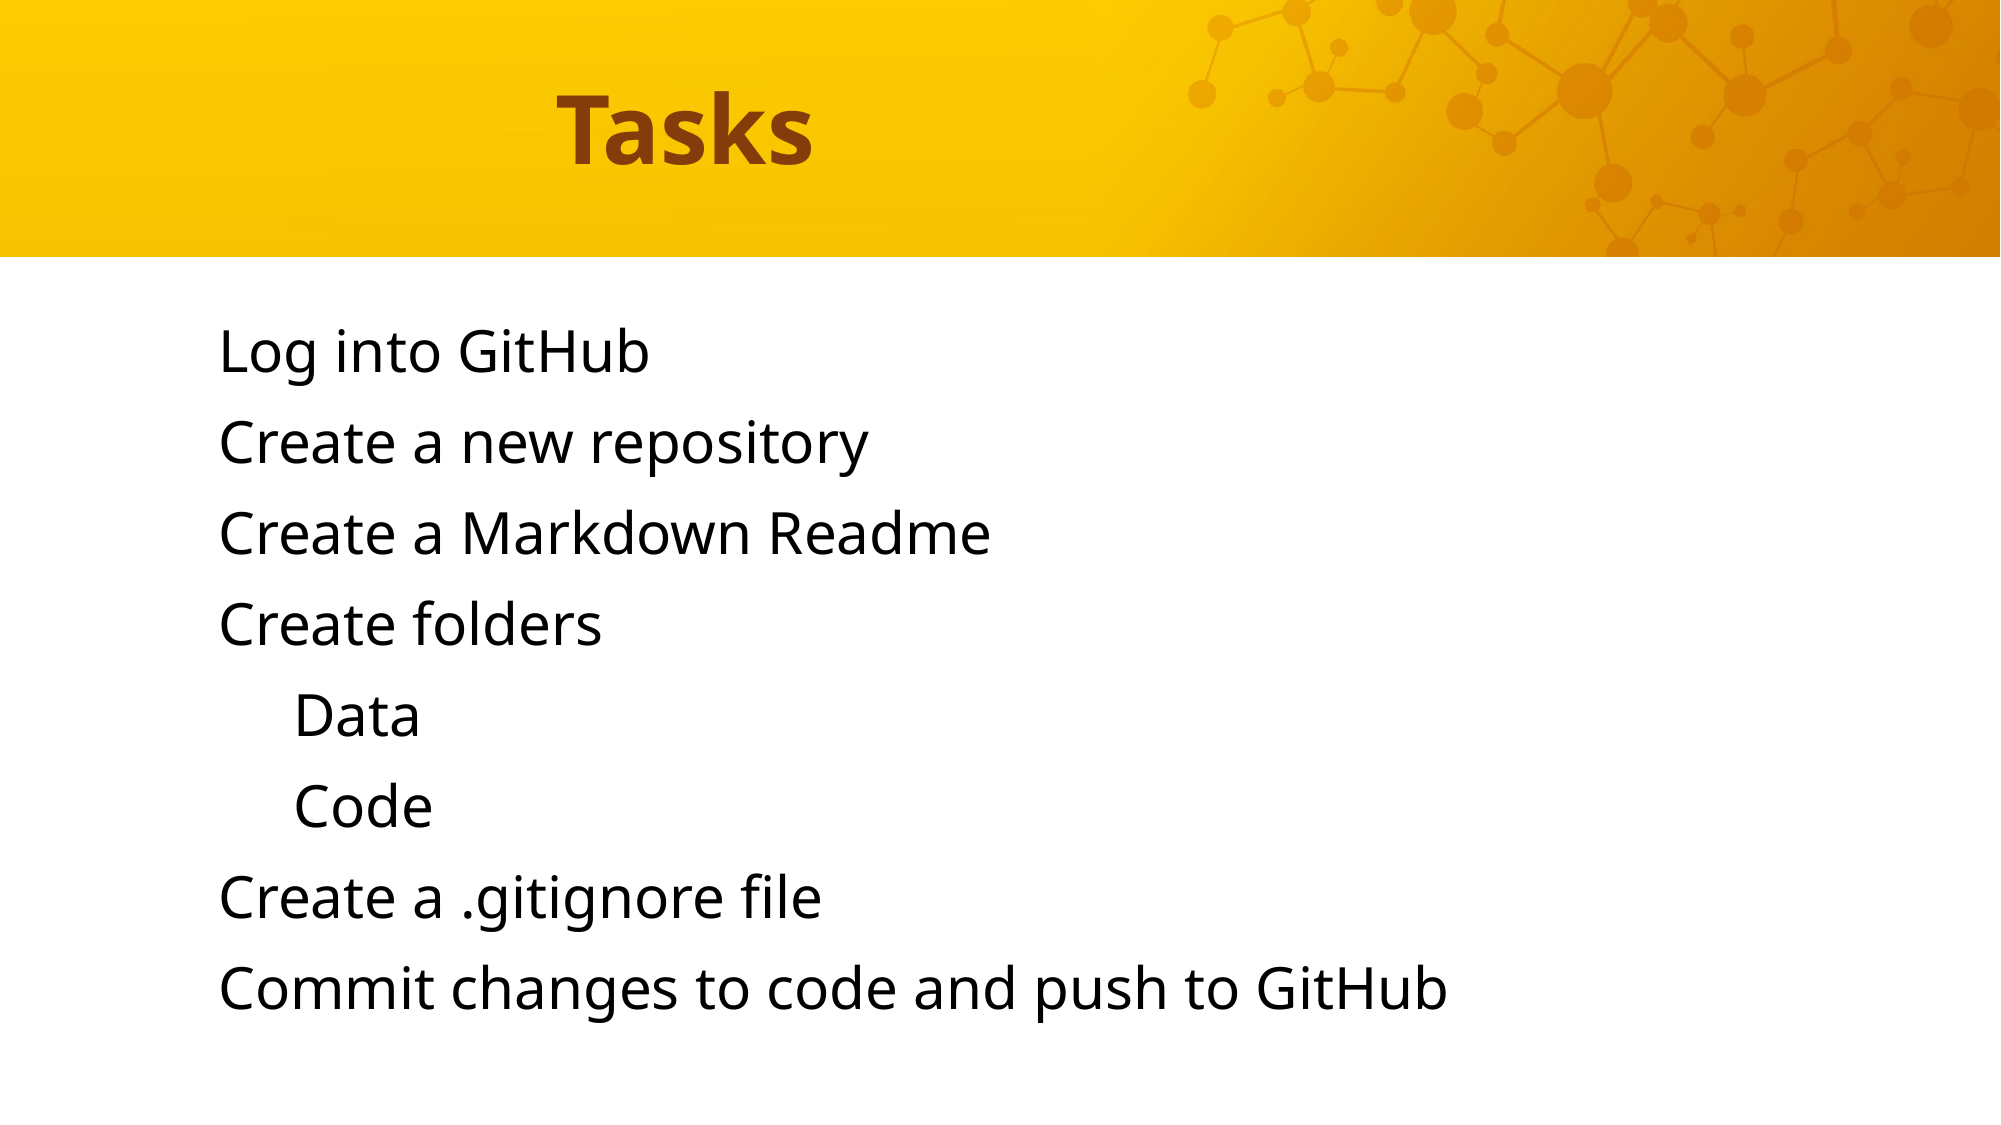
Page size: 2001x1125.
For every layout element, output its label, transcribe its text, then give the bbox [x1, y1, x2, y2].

text_box Log into GitHub Create a new repository Create a Markdown Readme Create folders Data Code Create a .gitignore file Commit changes to code and push to GitHub [72, 286, 1793, 1125]
picture [0, 0, 2000, 257]
